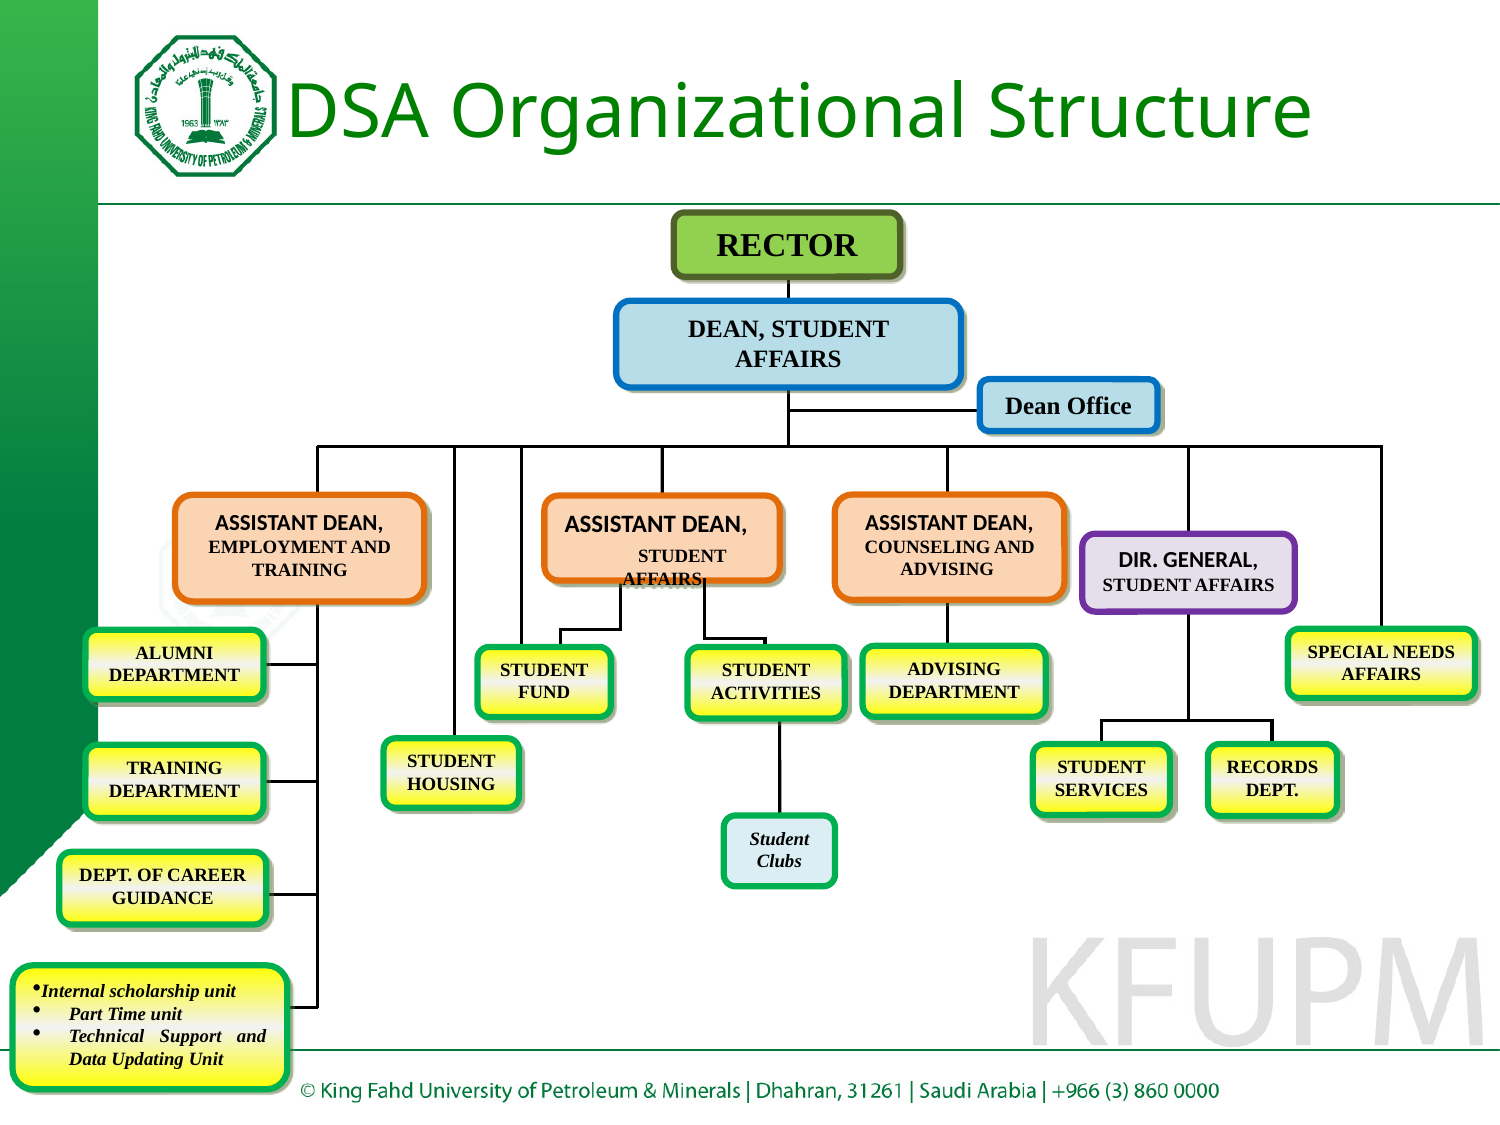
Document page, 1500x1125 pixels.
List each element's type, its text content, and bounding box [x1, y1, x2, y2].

title DSA Organizational Structure [174, 65, 1426, 151]
picture [0, 0, 1500, 1103]
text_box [12, 212, 1476, 1090]
